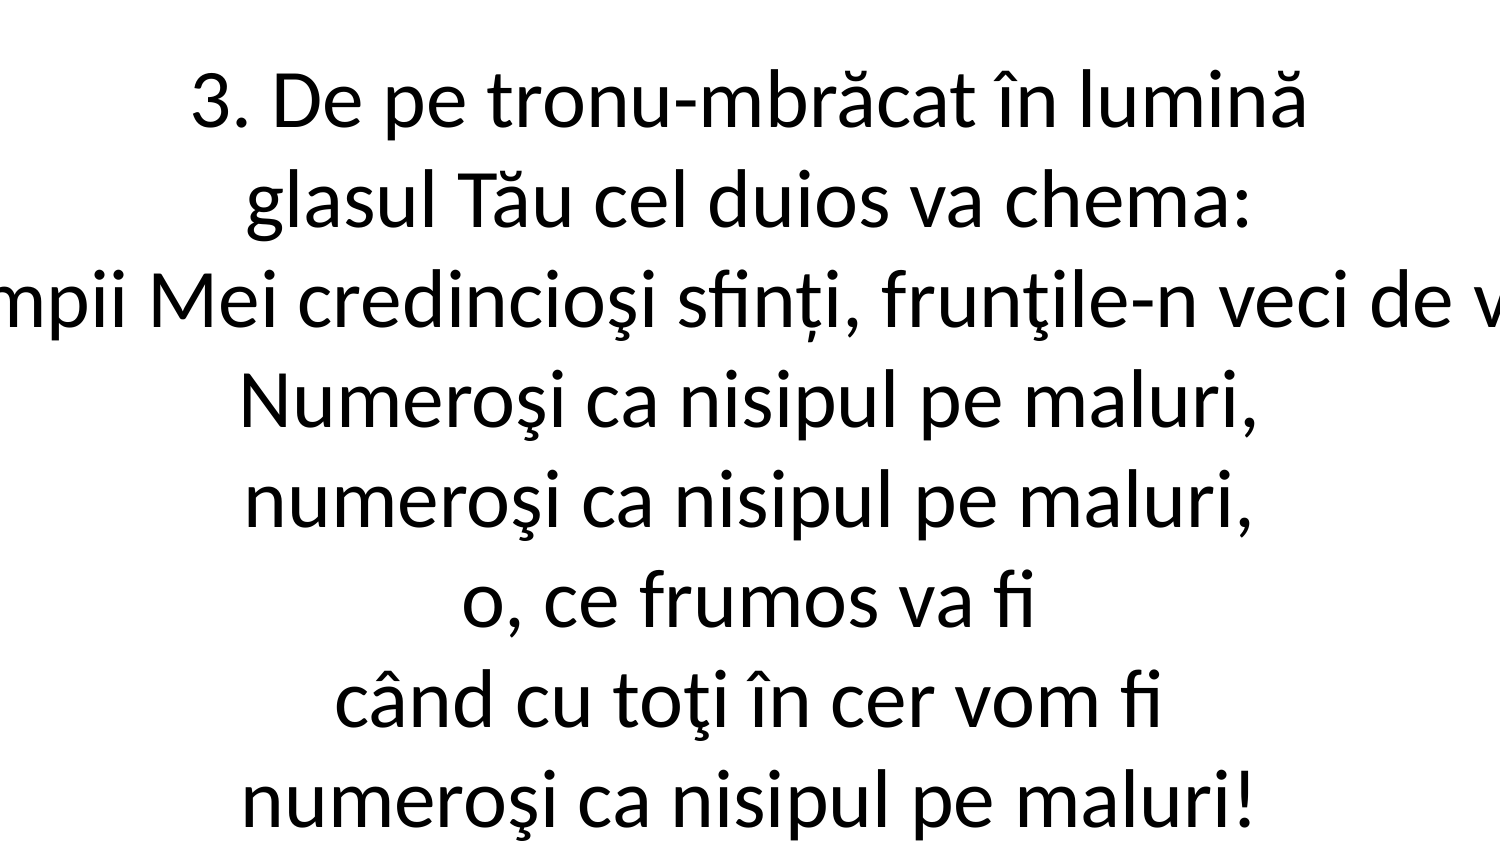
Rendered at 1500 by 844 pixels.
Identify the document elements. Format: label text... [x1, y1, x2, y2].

text_box 3. De pe tronu-mbrăcat în lumină glasul Tău cel duios va chema: ʼNaintaţi, scumpii Mei credincioşi sfinți, frunţile-n veci de vă-ncununaţi!" Numeroşi ca nisipul pe maluri, numeroşi ca nisipul pe maluri, o, ce frumos va fi când cu toţi în cer vom fi numeroşi ca nisipul pe maluri! [0, 0, 1500, 844]
